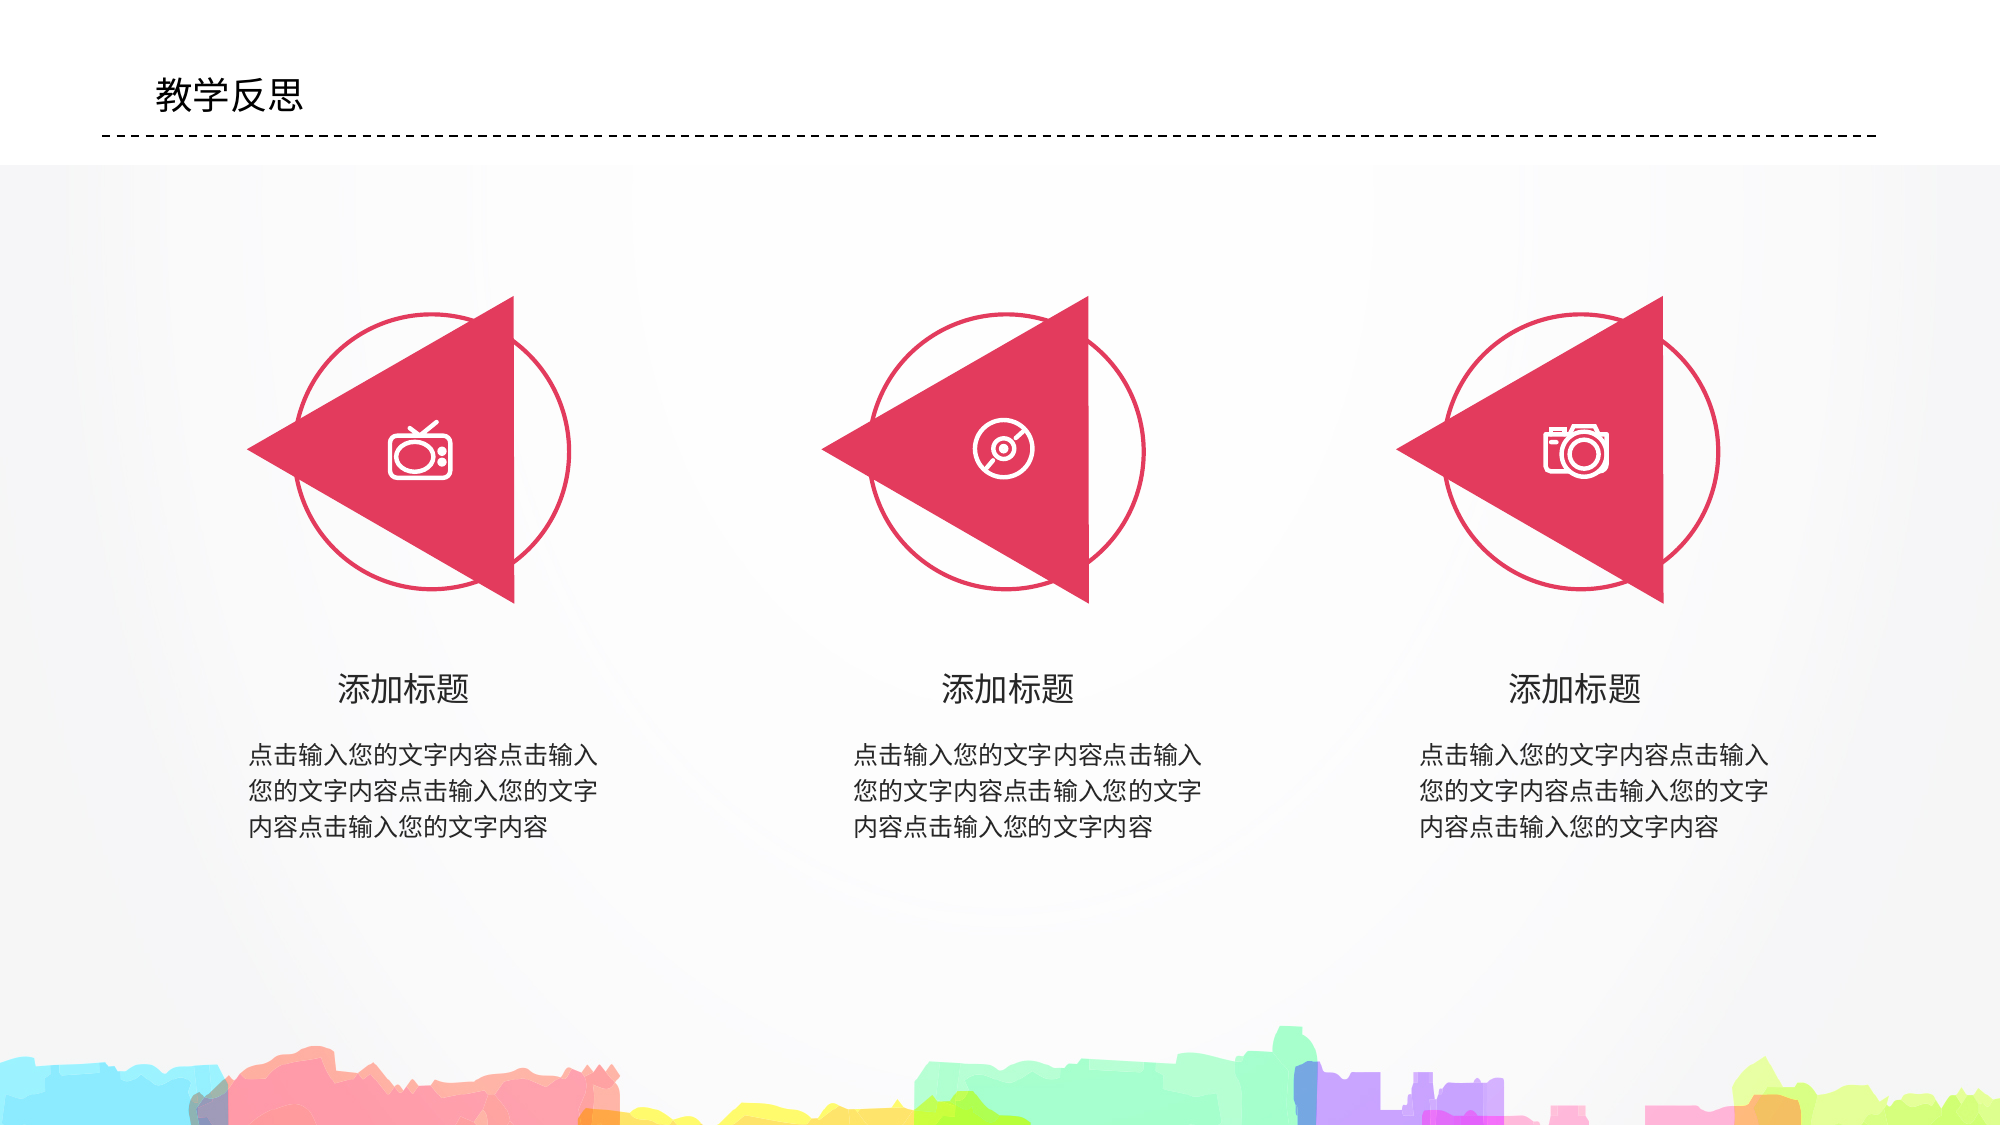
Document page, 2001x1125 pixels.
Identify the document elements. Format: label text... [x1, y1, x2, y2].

picture [0, 0, 2000, 1125]
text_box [233, 277, 1794, 851]
text_box 教学反思 [140, 64, 321, 125]
